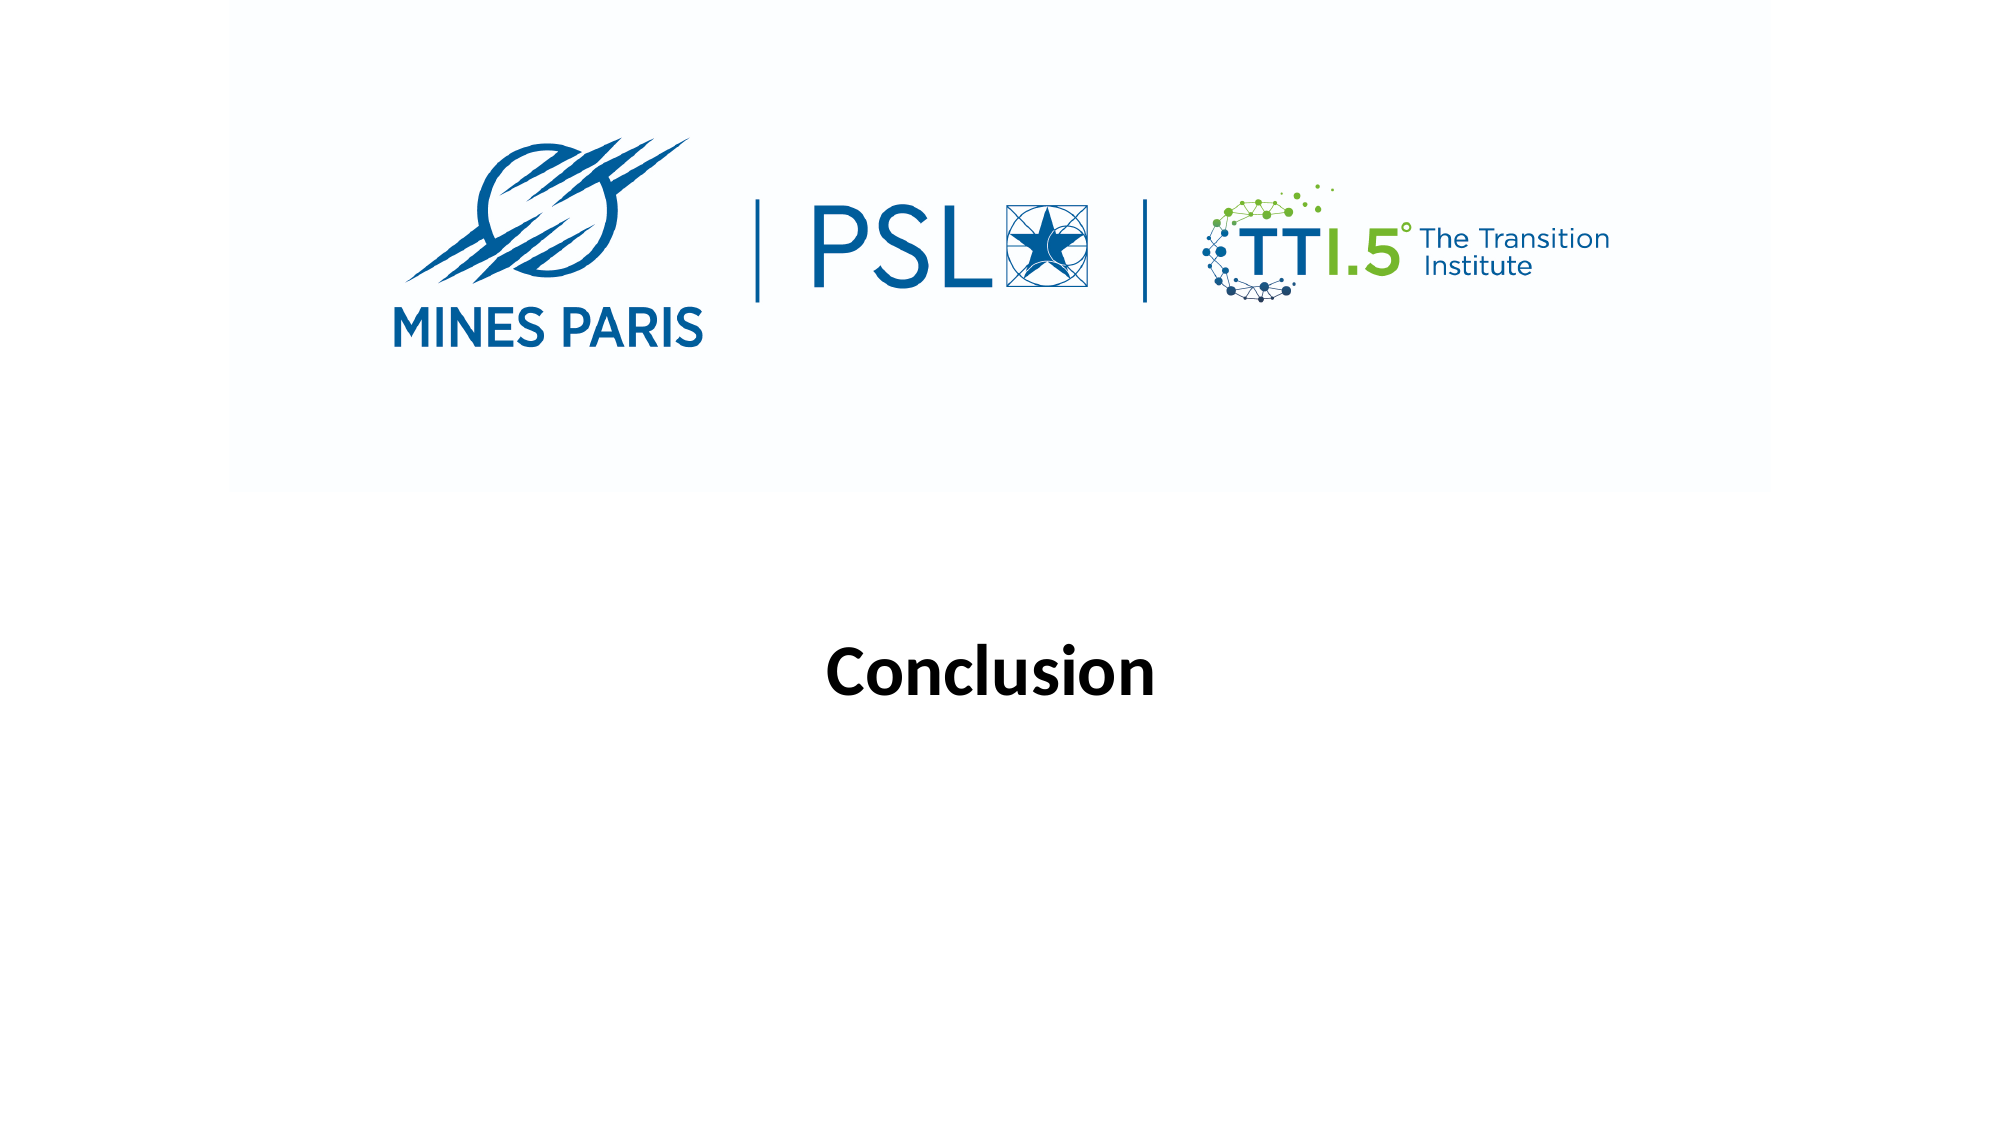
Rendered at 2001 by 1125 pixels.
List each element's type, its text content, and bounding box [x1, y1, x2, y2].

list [229, 0, 1771, 492]
text_box Conclusion [12, 425, 1971, 997]
